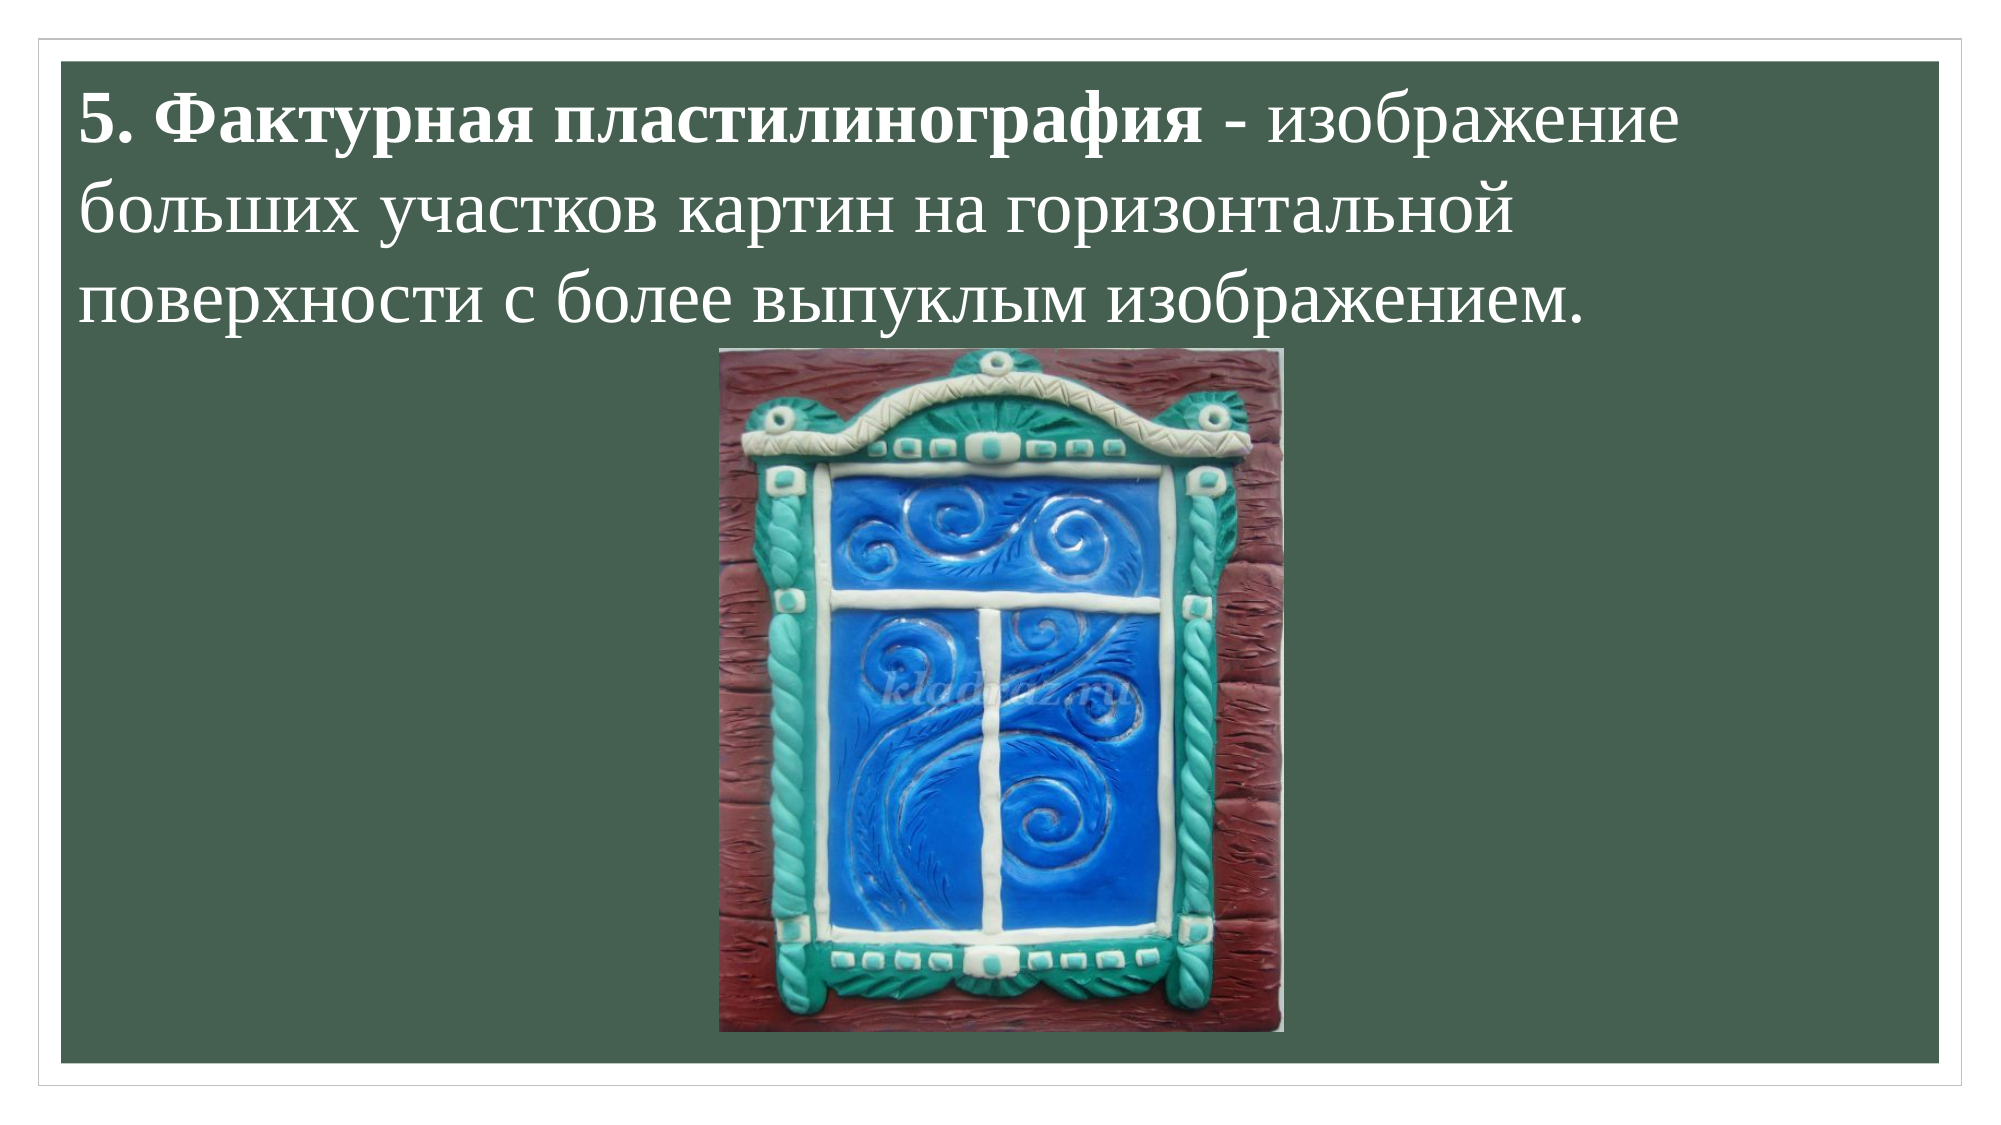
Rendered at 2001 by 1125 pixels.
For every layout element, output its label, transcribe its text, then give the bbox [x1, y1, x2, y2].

picture [719, 348, 1284, 1032]
text_box 5. Фактурная пластилинография - изображение больших участков картин на горизонтальной поверхности с более выпуклым изображением. [64, 59, 1939, 390]
